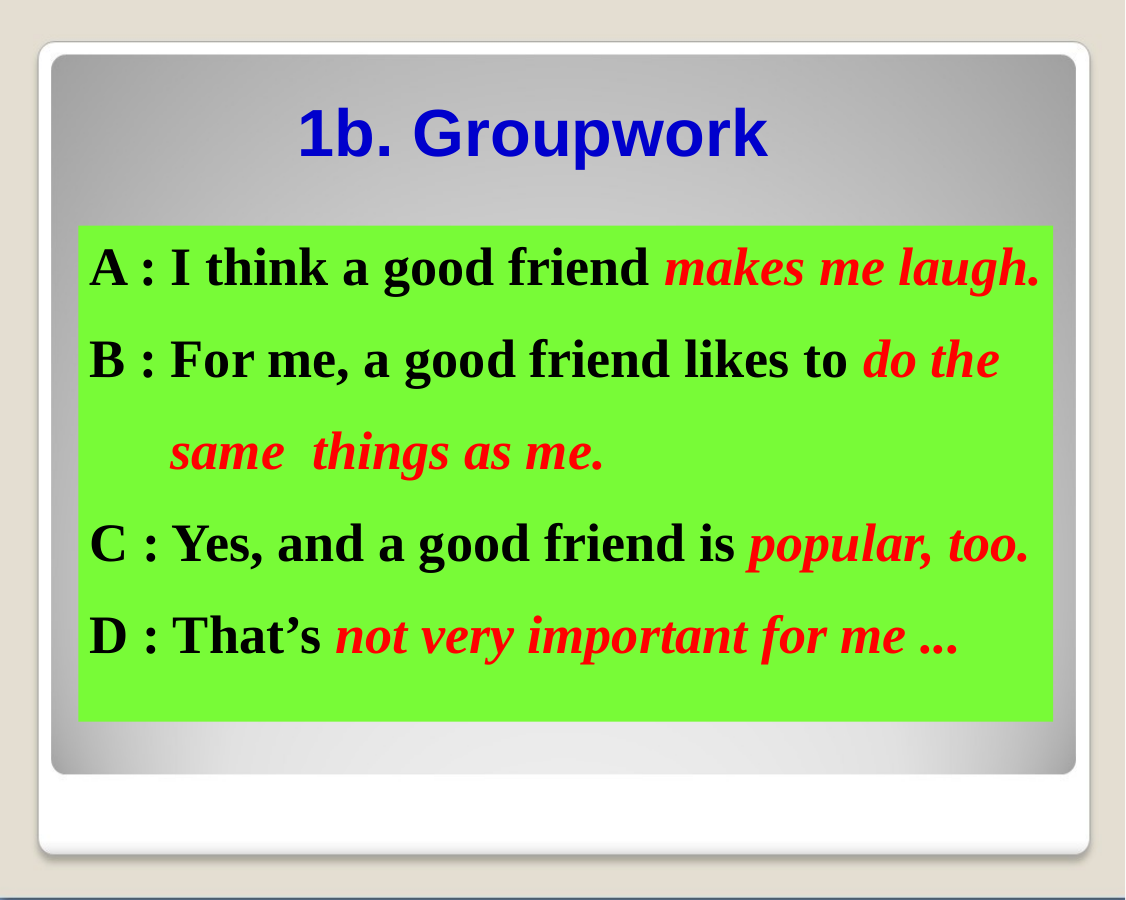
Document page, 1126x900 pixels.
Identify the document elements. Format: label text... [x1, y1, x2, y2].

text_box 1b. Groupwork [243, 83, 823, 176]
picture [0, 0, 1126, 900]
text_box A : I think a good friend makes me laugh. B : For me, a good friend likes to do the same things as me. C : Yes, and a good friend is popular, too. D : That’s not very important for me ... [78, 225, 1054, 722]
